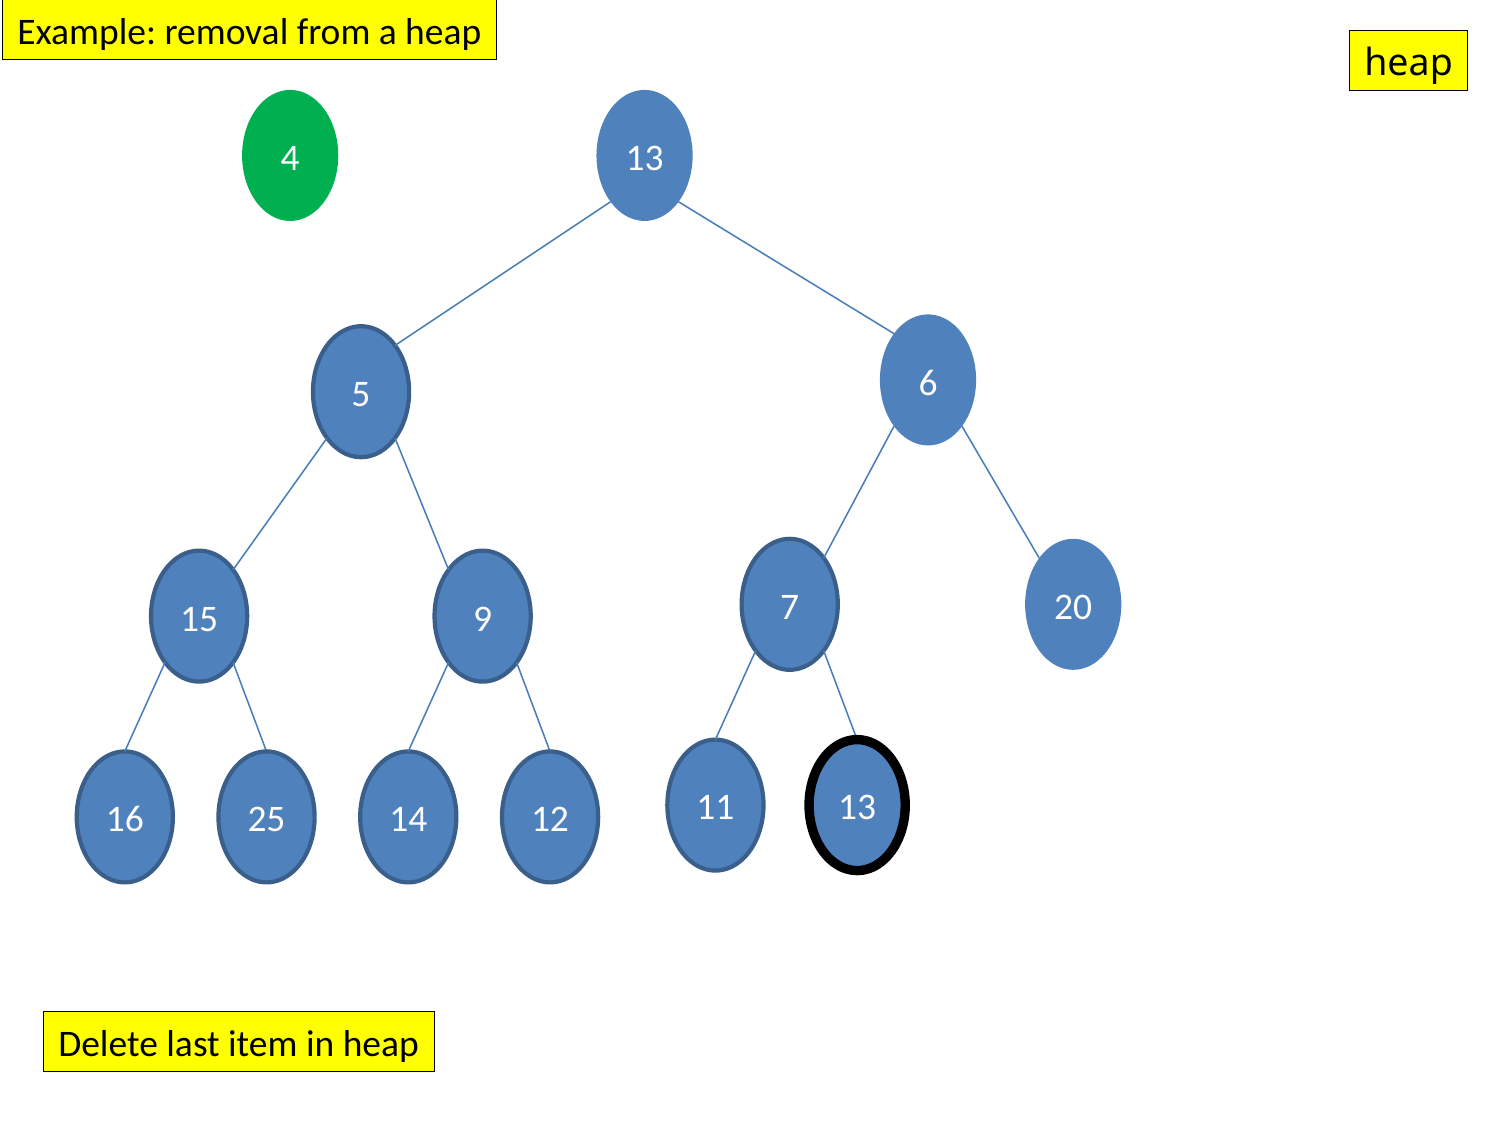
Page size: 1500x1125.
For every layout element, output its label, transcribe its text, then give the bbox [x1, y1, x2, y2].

text_box heap [1349, 30, 1468, 91]
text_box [359, 550, 599, 883]
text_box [823, 425, 895, 559]
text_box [76, 550, 315, 883]
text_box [678, 201, 895, 334]
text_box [394, 201, 611, 346]
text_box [961, 425, 1040, 559]
text_box 13 [594, 87, 695, 224]
text_box 4 [239, 87, 341, 224]
text_box 6 [877, 312, 979, 448]
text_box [666, 538, 906, 871]
text_box Delete last item in heap [43, 1011, 435, 1072]
text_box 20 [1023, 536, 1124, 672]
text_box 5 [310, 324, 412, 460]
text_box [232, 437, 328, 571]
text_box Example: removal from a heap [2, 0, 497, 60]
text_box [394, 437, 449, 571]
